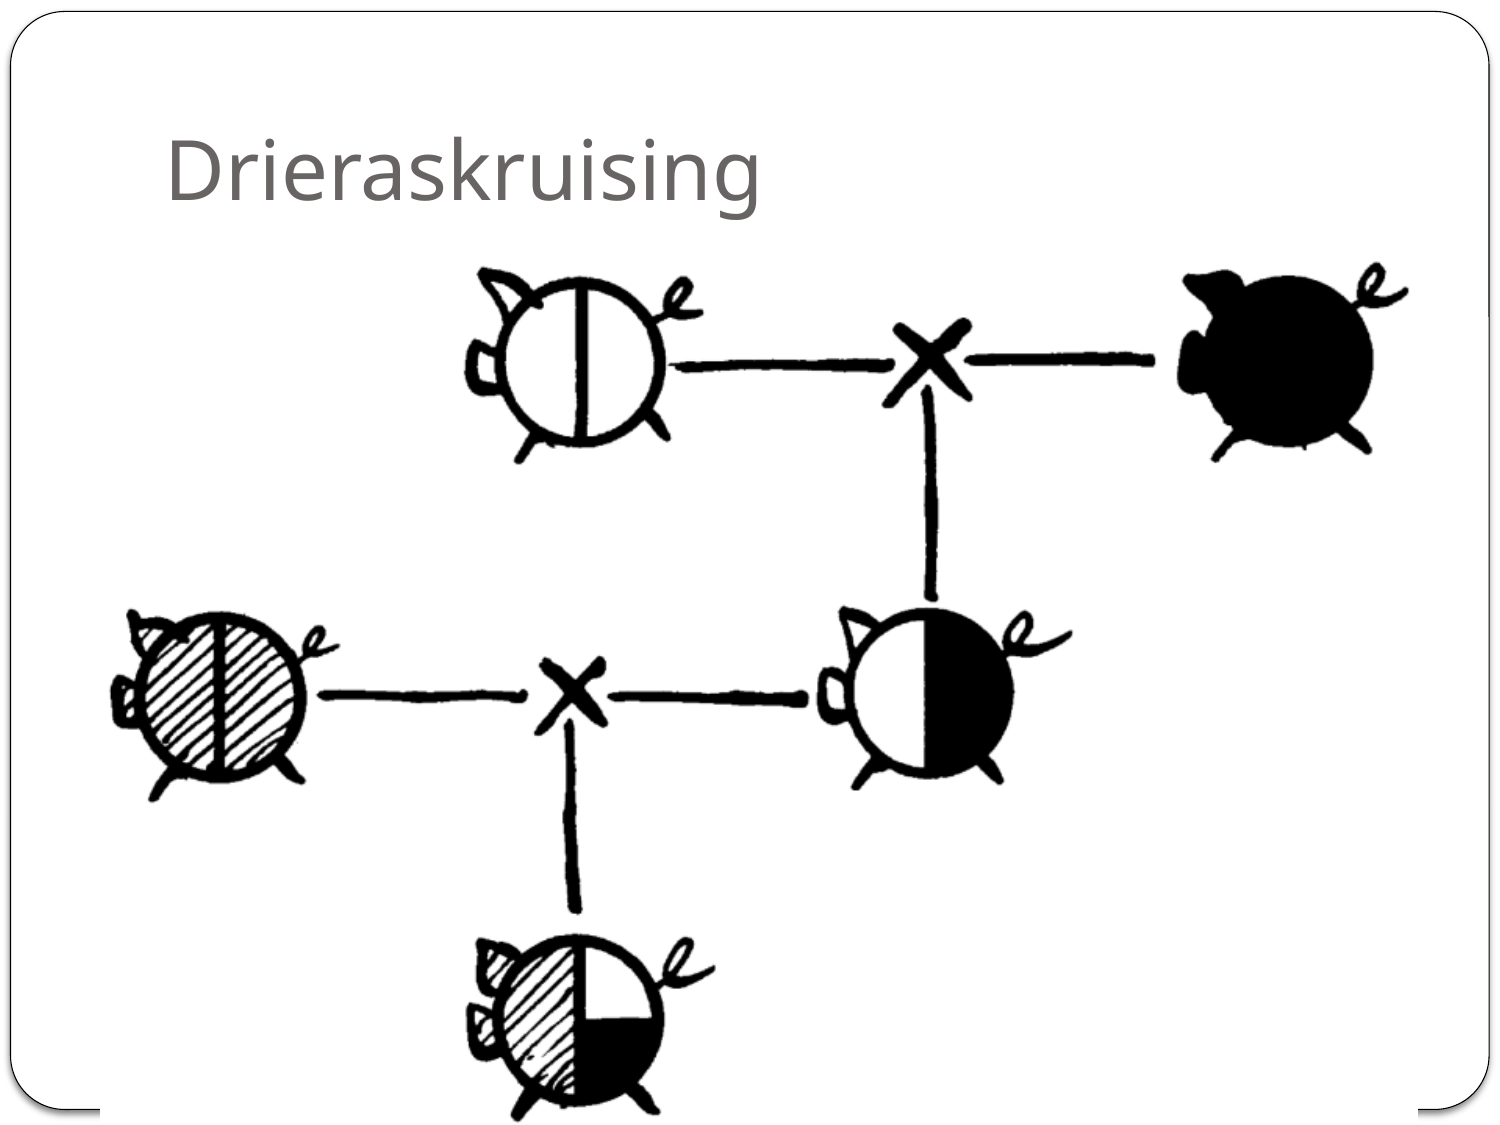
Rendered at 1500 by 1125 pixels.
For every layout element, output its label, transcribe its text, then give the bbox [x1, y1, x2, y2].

picture [100, 242, 1418, 1125]
title Drieraskruising [150, 45, 1425, 233]
